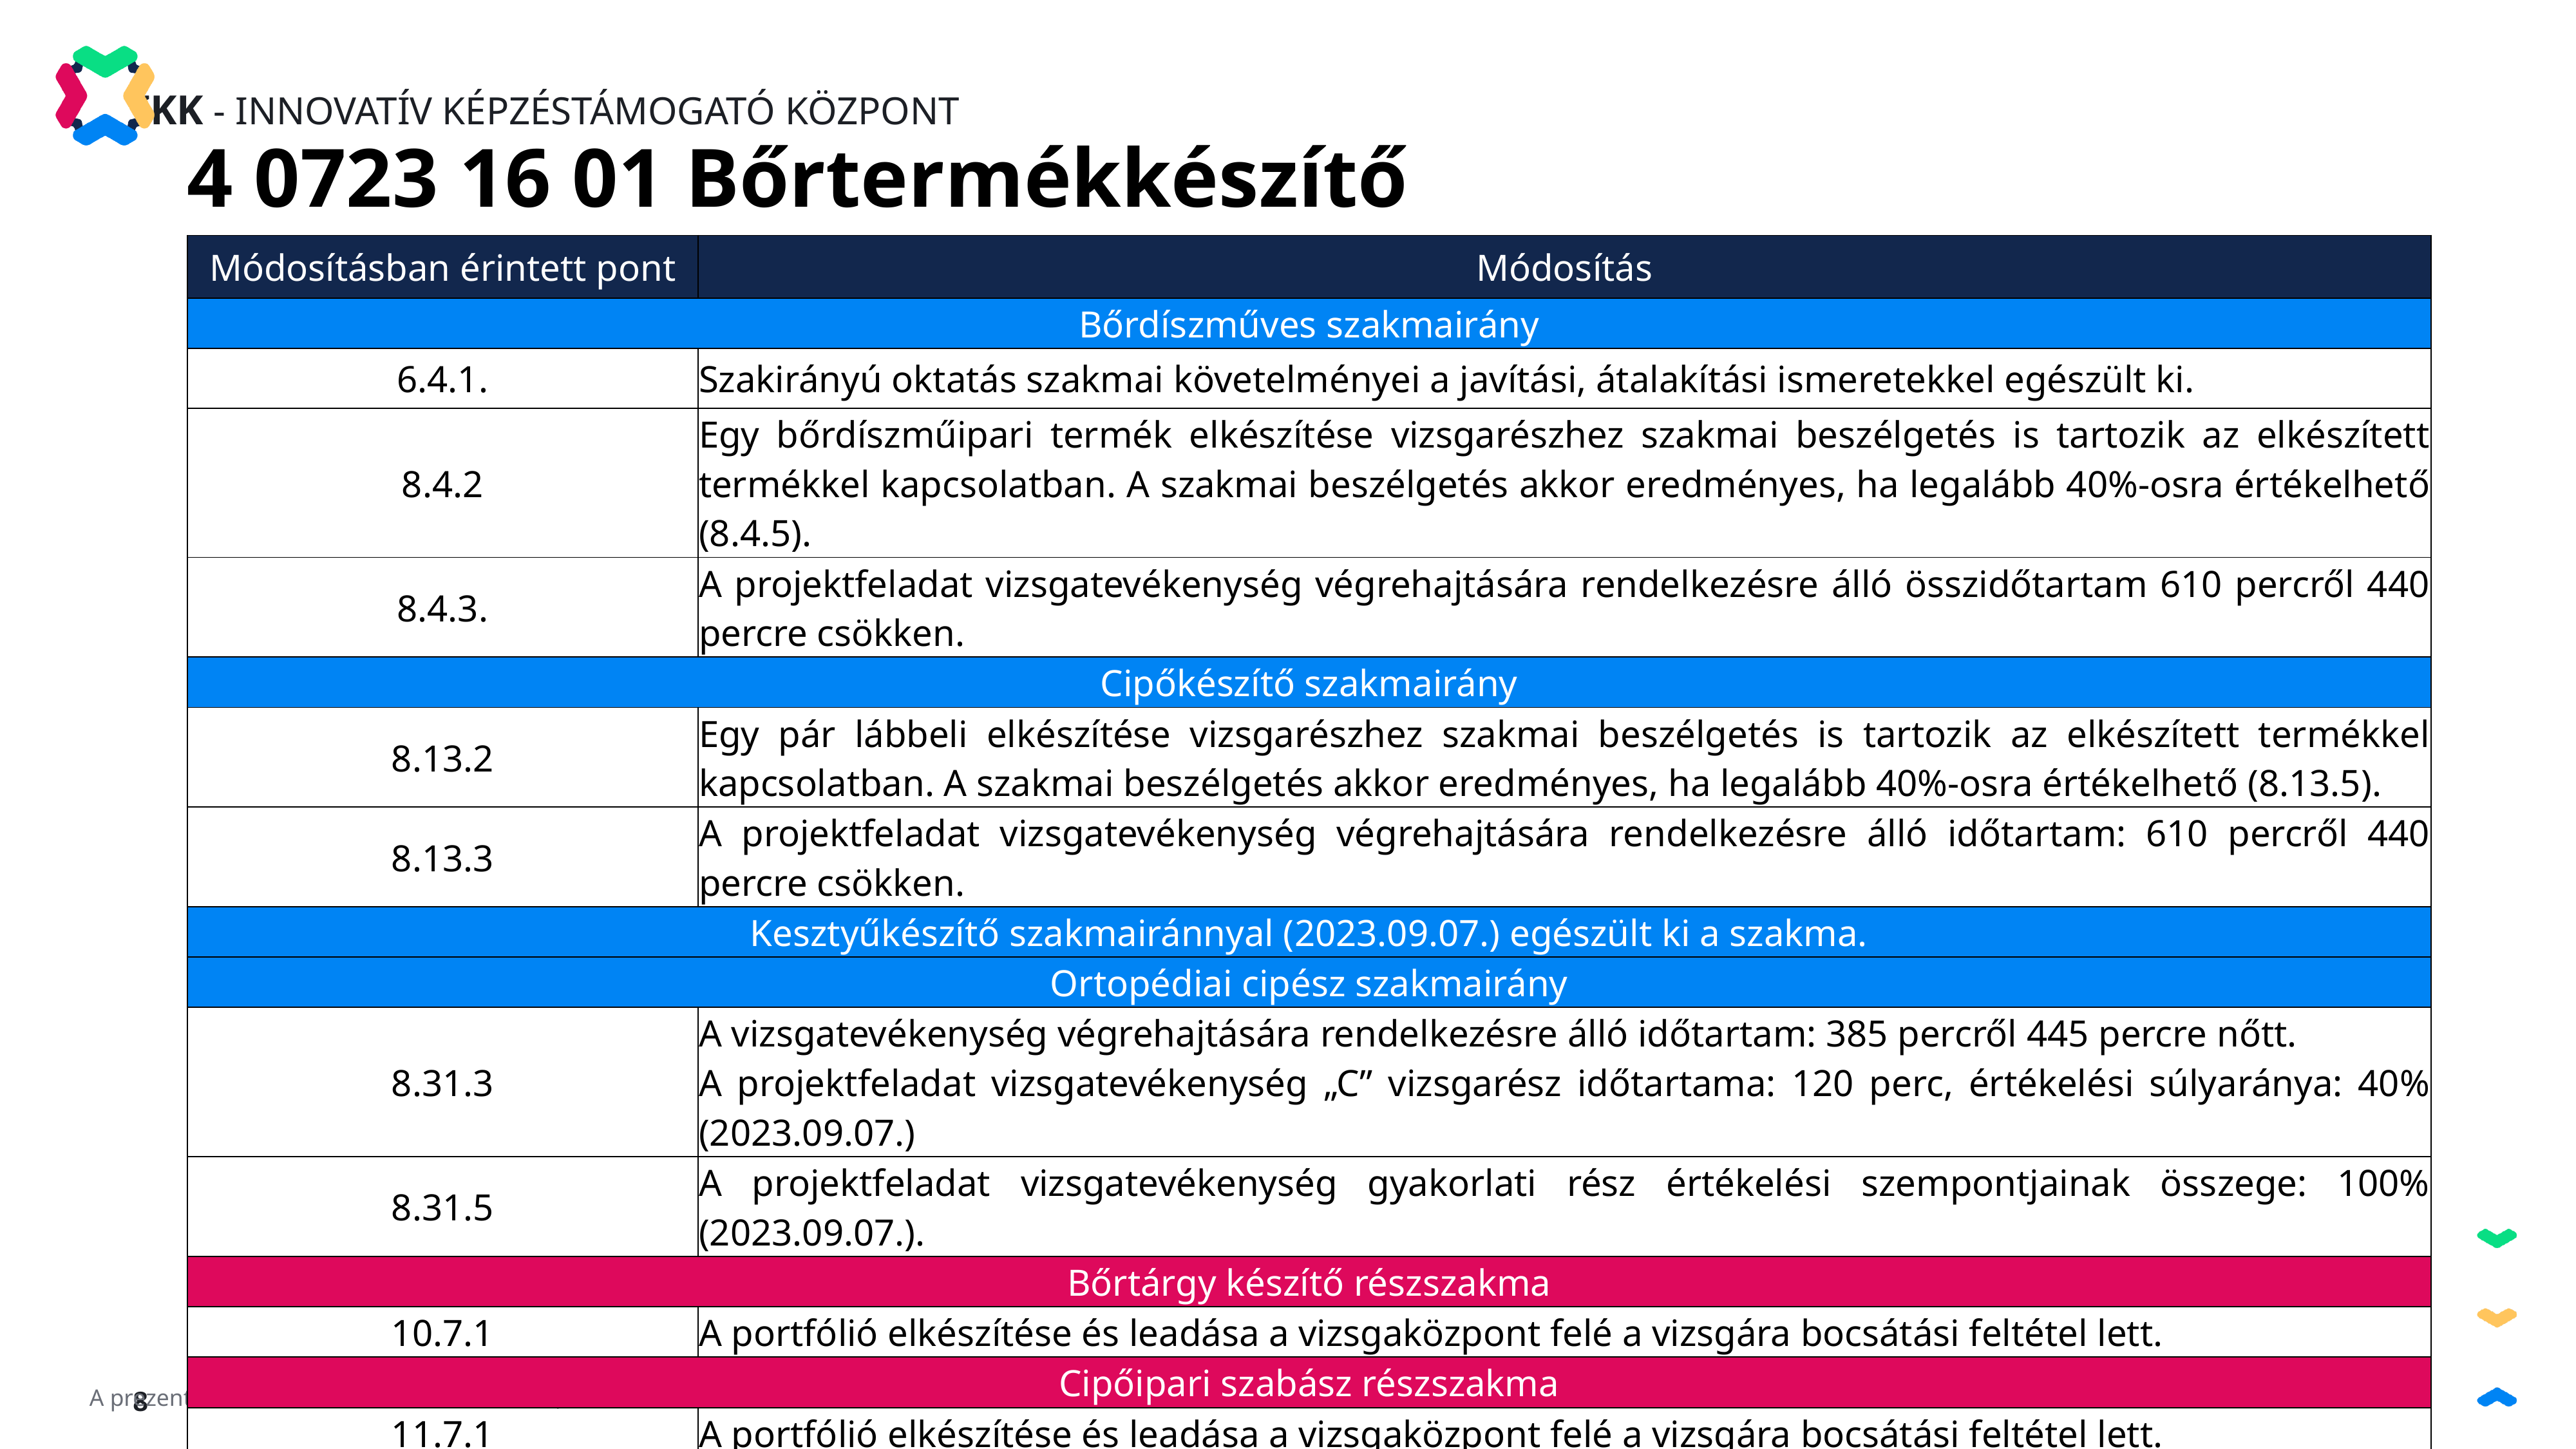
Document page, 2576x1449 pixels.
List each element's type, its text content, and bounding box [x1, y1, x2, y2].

table_cell 8.4.2 [188, 409, 697, 557]
table_cell 8.31.5 [188, 1157, 697, 1256]
table_cell A vizsgatevékenység végrehajtására rendelkezésre álló időtartam: 385 percről 445 percre nőtt. A projektfeladat vizsgatevékenység „C” vizsgarész időtartama: 120 perc, értékelési súlyaránya: 40% (2023.09.07.) [699, 1008, 2430, 1156]
table_cell A portfólió elkészítése és leadása a vizsgaközpont felé a vizsgára bocsátási feltétel lett. [699, 1408, 2430, 1449]
table_cell Egy pár lábbeli elkészítése vizsgarészhez szakmai beszélgetés is tartozik az elkészített termékkel kapcsolatban. A szakmai beszélgetés akkor eredményes, ha legalább 40%-osra értékelhető (8.13.5). [699, 708, 2430, 806]
table_cell 8.31.3 [188, 1008, 697, 1156]
table_cell Kesztyűkészítő szakmairánnyal (2023.09.07.) egészült ki a szakma. [188, 907, 2430, 956]
table_header Módosításban érintett pont [188, 236, 697, 298]
table_cell 8.13.3 [188, 808, 697, 906]
table_header Módosítás [699, 236, 2430, 298]
table_cell 11.7.1 [188, 1408, 697, 1449]
table_cell Egy bőrdíszműipari termék elkészítése vizsgarészhez szakmai beszélgetés is tartozik az elkészített termékkel kapcsolatban. A szakmai beszélgetés akkor eredményes, ha legalább 40%-osra értékelhető (8.4.5). [699, 409, 2430, 557]
table_cell A projektfeladat vizsgatevékenység végrehajtására rendelkezésre álló összidőtartam 610 percről 440 percre csökken. [699, 558, 2430, 656]
table_cell Bőrtárgy készítő részszakma [188, 1257, 2430, 1306]
table_cell 10.7.1 [188, 1307, 697, 1356]
table_cell Cipőkészítő szakmairány [188, 658, 2430, 707]
picture [55, 46, 155, 146]
table_cell 8.13.2 [188, 708, 697, 806]
picture [2432, 1229, 2517, 1406]
table_cell Ortopédiai cipész szakmairány [188, 958, 2430, 1007]
list 4 0723 16 01 Bőrtermékkészítő [187, 126, 2291, 196]
table_cell A portfólió elkészítése és leadása a vizsgaközpont felé a vizsgára bocsátási feltétel lett. [699, 1307, 2430, 1356]
table_cell Bőrdíszműves szakmairány [188, 299, 2430, 348]
table_cell A projektfeladat vizsgatevékenység gyakorlati rész értékelési szempontjainak összege: 100% (2023.09.07.). [699, 1157, 2430, 1256]
table_cell Cipőipari szabász részszakma [188, 1358, 2430, 1407]
table_cell Szakirányú oktatás szakmai követelményei a javítási, átalakítási ismeretekkel egészült ki. [699, 349, 2430, 408]
table_cell A projektfeladat vizsgatevékenység végrehajtására rendelkezésre álló időtartam: 610 percről 440 percre csökken. [699, 808, 2430, 906]
table_cell 6.4.1. [188, 349, 697, 408]
table_cell 8.4.3. [188, 558, 697, 656]
